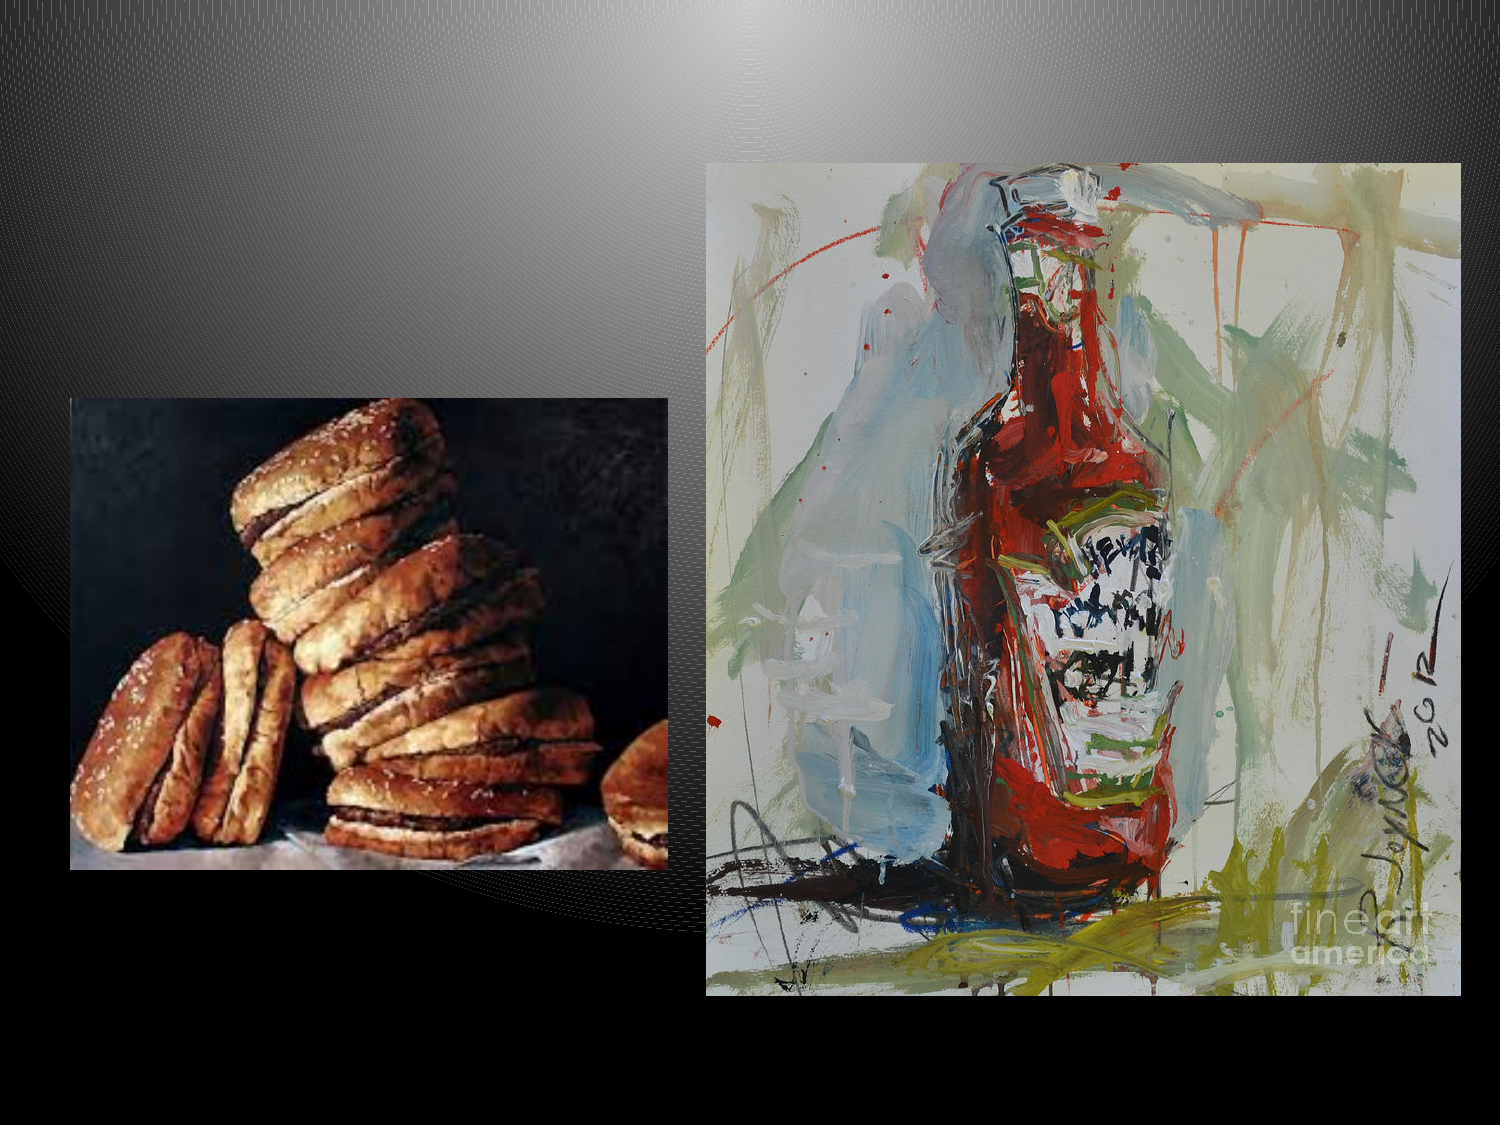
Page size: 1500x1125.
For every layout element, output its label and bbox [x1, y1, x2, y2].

picture [706, 163, 1461, 997]
picture [70, 398, 669, 871]
